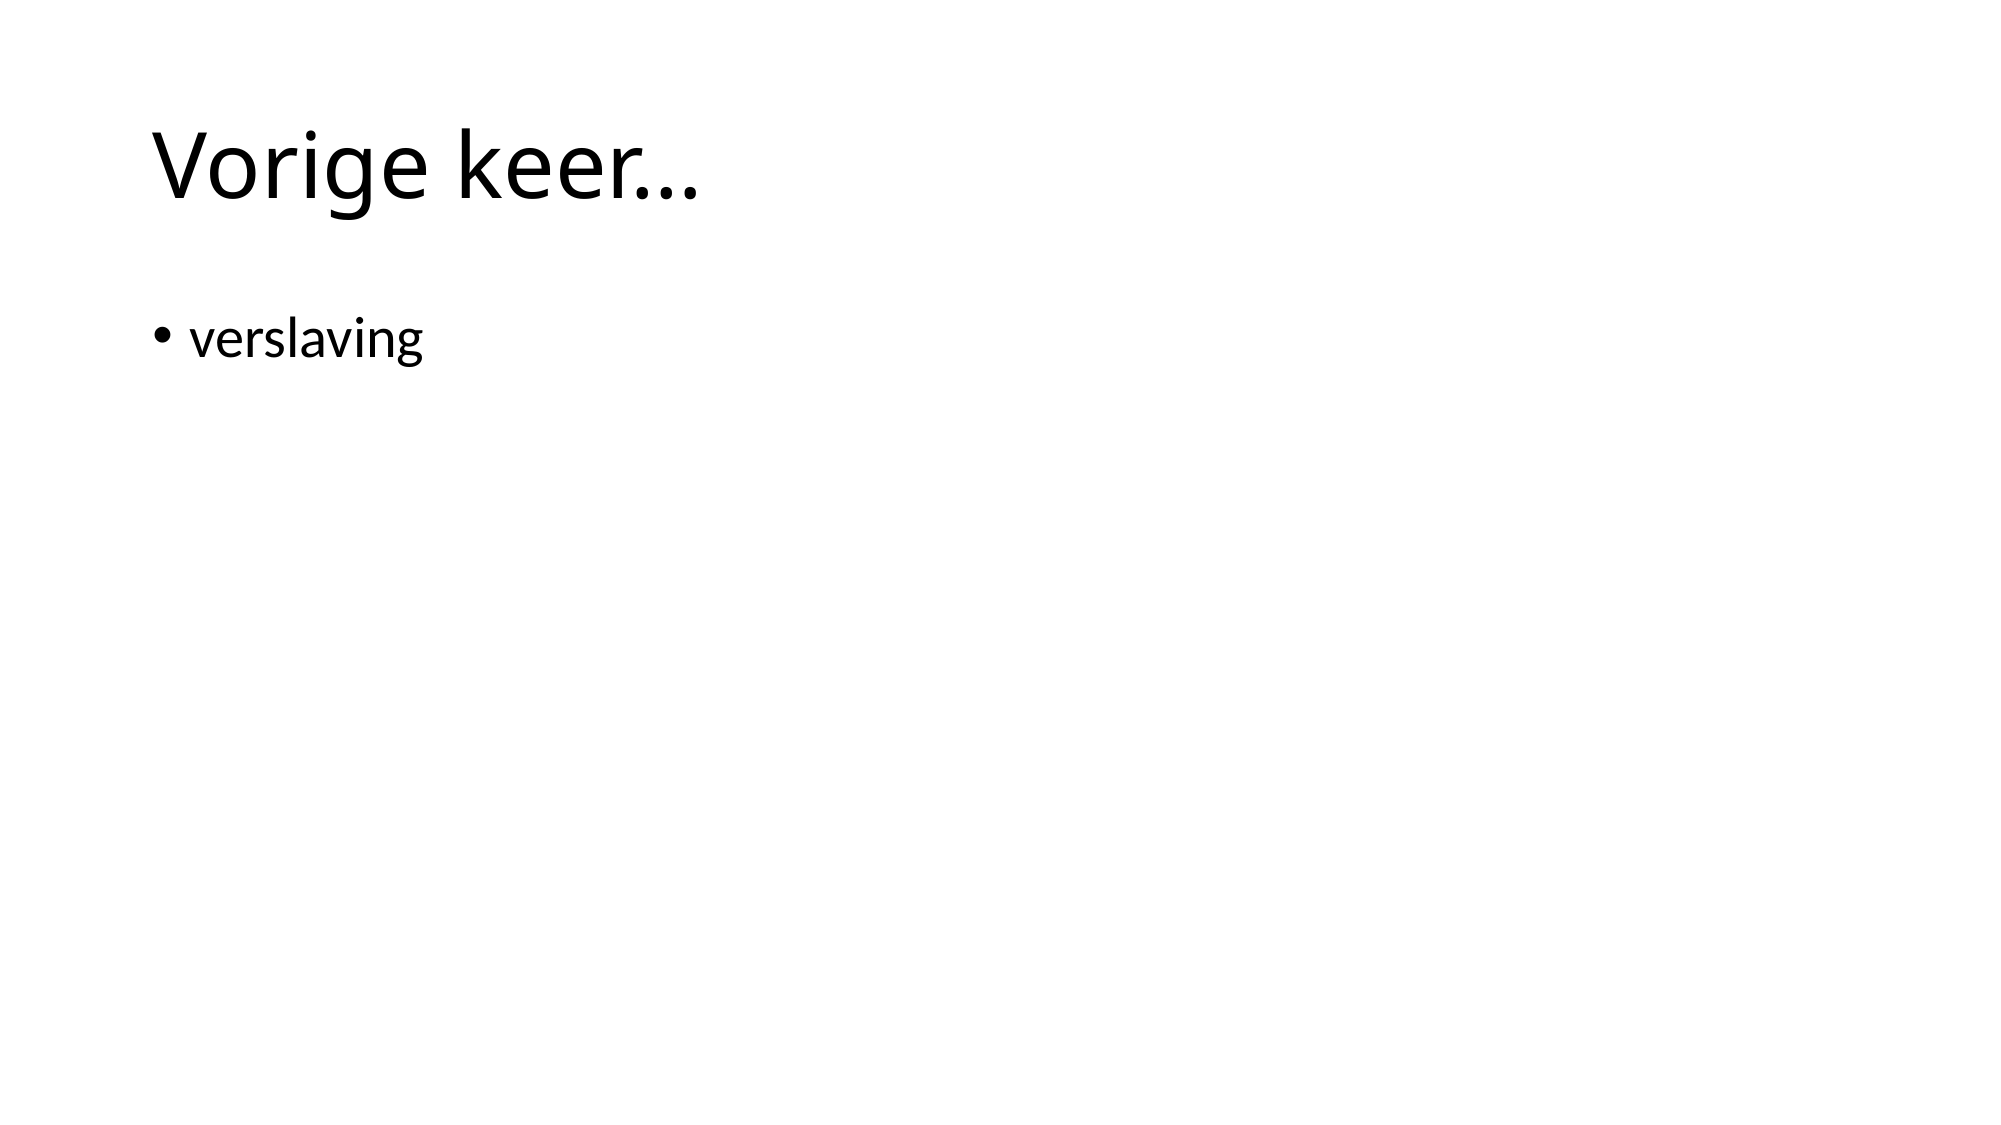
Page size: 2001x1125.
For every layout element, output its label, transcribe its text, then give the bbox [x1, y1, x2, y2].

title Vorige keer… [137, 59, 1863, 278]
list verslaving [137, 299, 1863, 1014]
